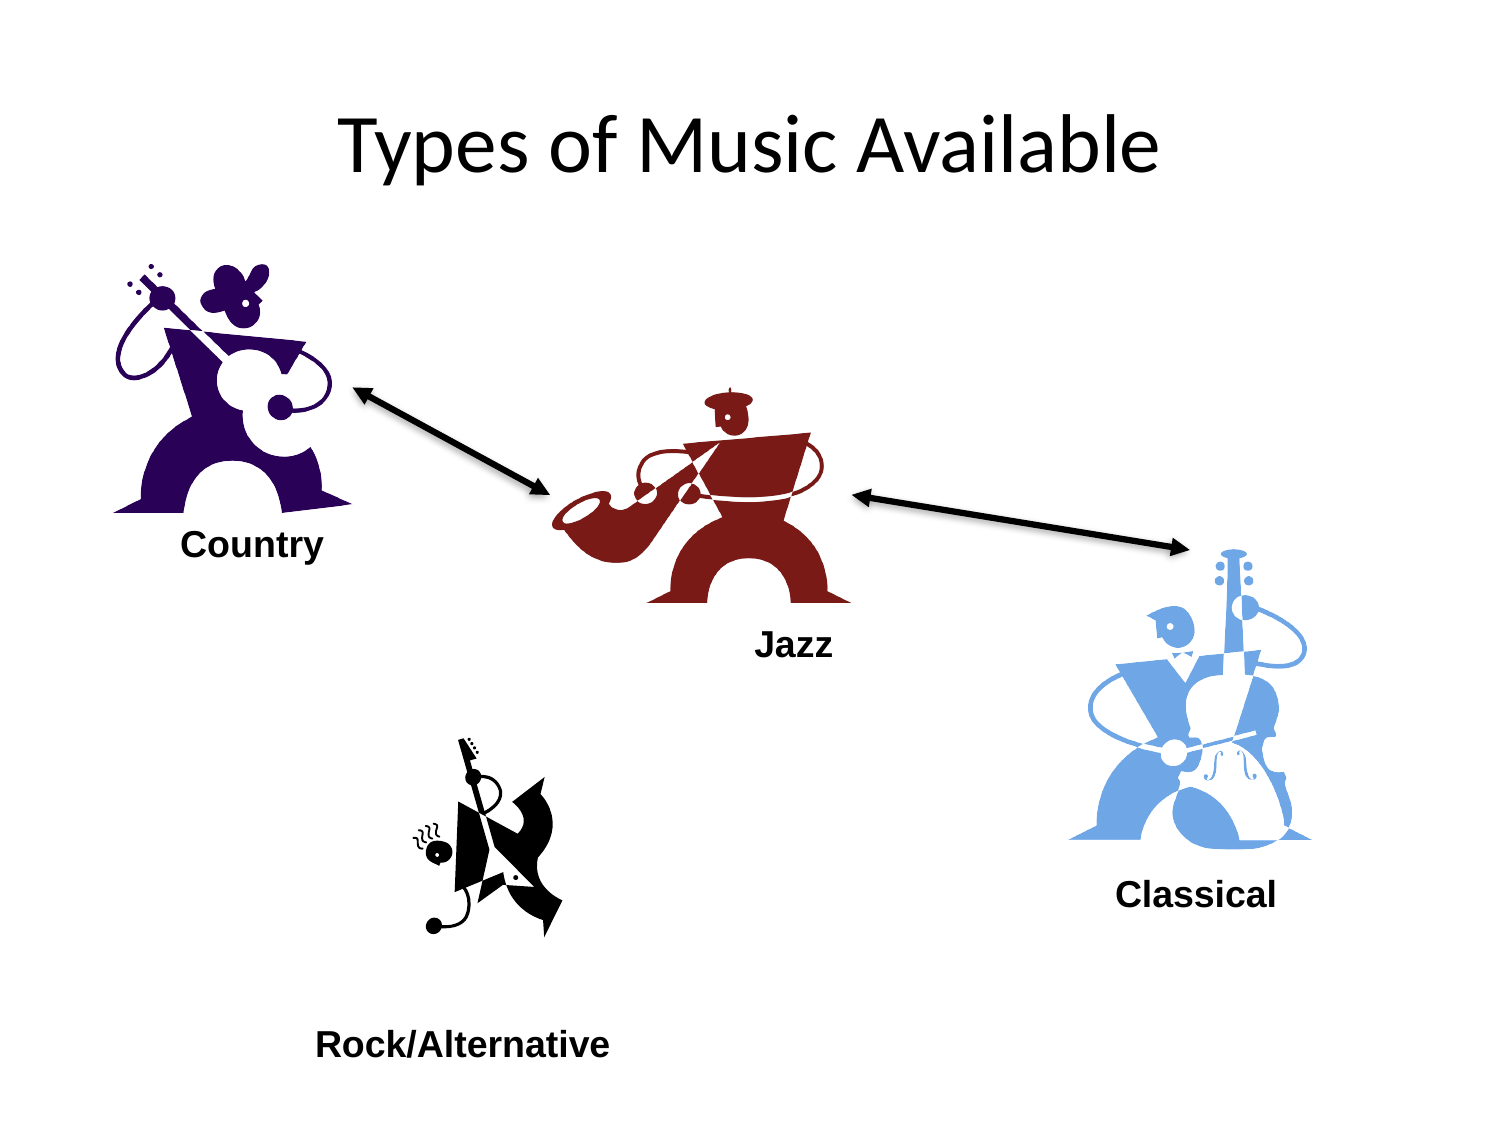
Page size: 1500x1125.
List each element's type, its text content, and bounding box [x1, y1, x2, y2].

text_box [357, 387, 547, 496]
title Types of Music Available [75, 45, 1425, 233]
picture [387, 762, 588, 913]
text_box Rock/Alternative [300, 1012, 650, 1073]
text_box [856, 494, 1190, 551]
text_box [1066, 549, 1313, 923]
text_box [549, 387, 853, 673]
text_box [112, 262, 353, 573]
